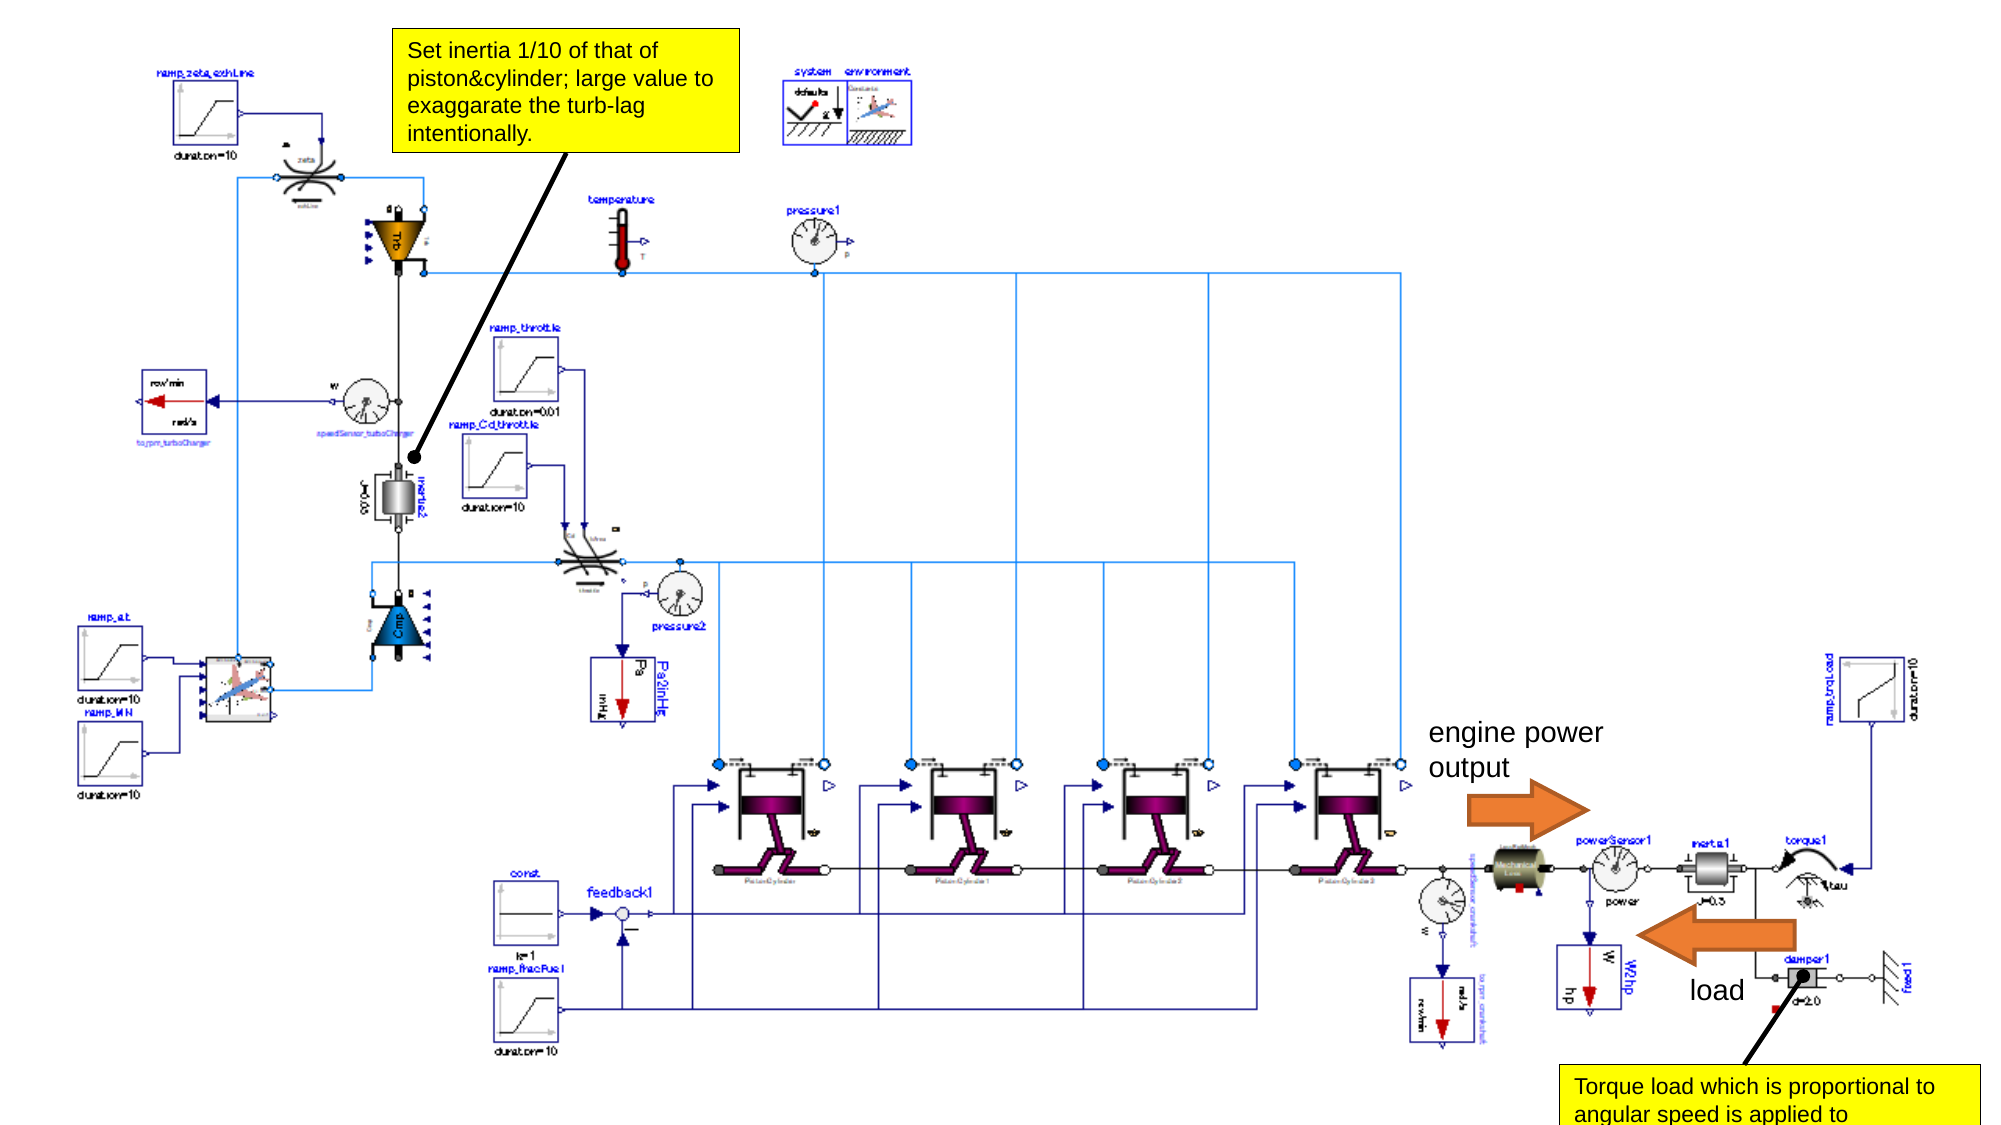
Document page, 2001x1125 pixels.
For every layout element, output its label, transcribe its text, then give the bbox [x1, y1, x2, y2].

text_box Torque load which is proportional to angular speed is applied to crankshaft. → power output ∝ engine speed. [1559, 1064, 1981, 1125]
picture [62, 48, 1938, 1076]
text_box Set inertia 1/10 of that of piston&cylinder; large value to exaggarate the turb-lag intentionally. [392, 28, 740, 46]
